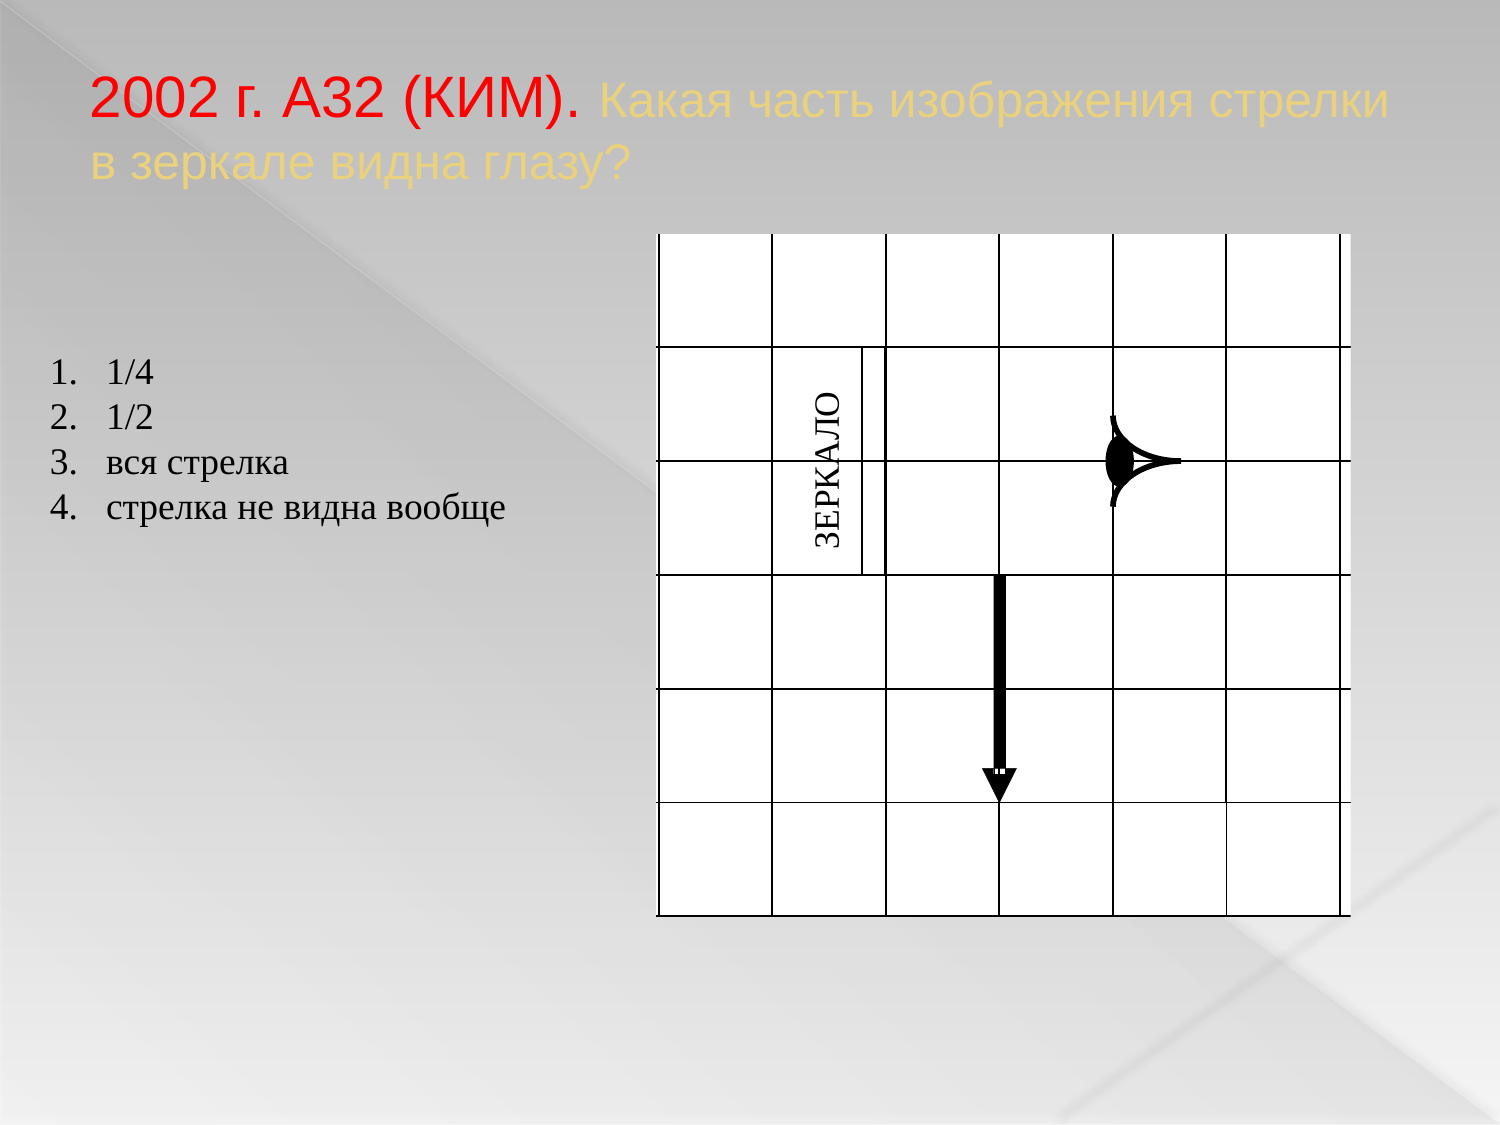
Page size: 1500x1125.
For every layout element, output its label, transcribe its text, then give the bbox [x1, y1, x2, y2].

title 2002 г. А32 (КИМ). Какая часть изображения стрелки в зеркале видна глазу? [75, 37, 1425, 211]
text_box 1/4 1/2 вся стрелка стрелка не видна вообще [35, 339, 633, 535]
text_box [655, 234, 1351, 918]
